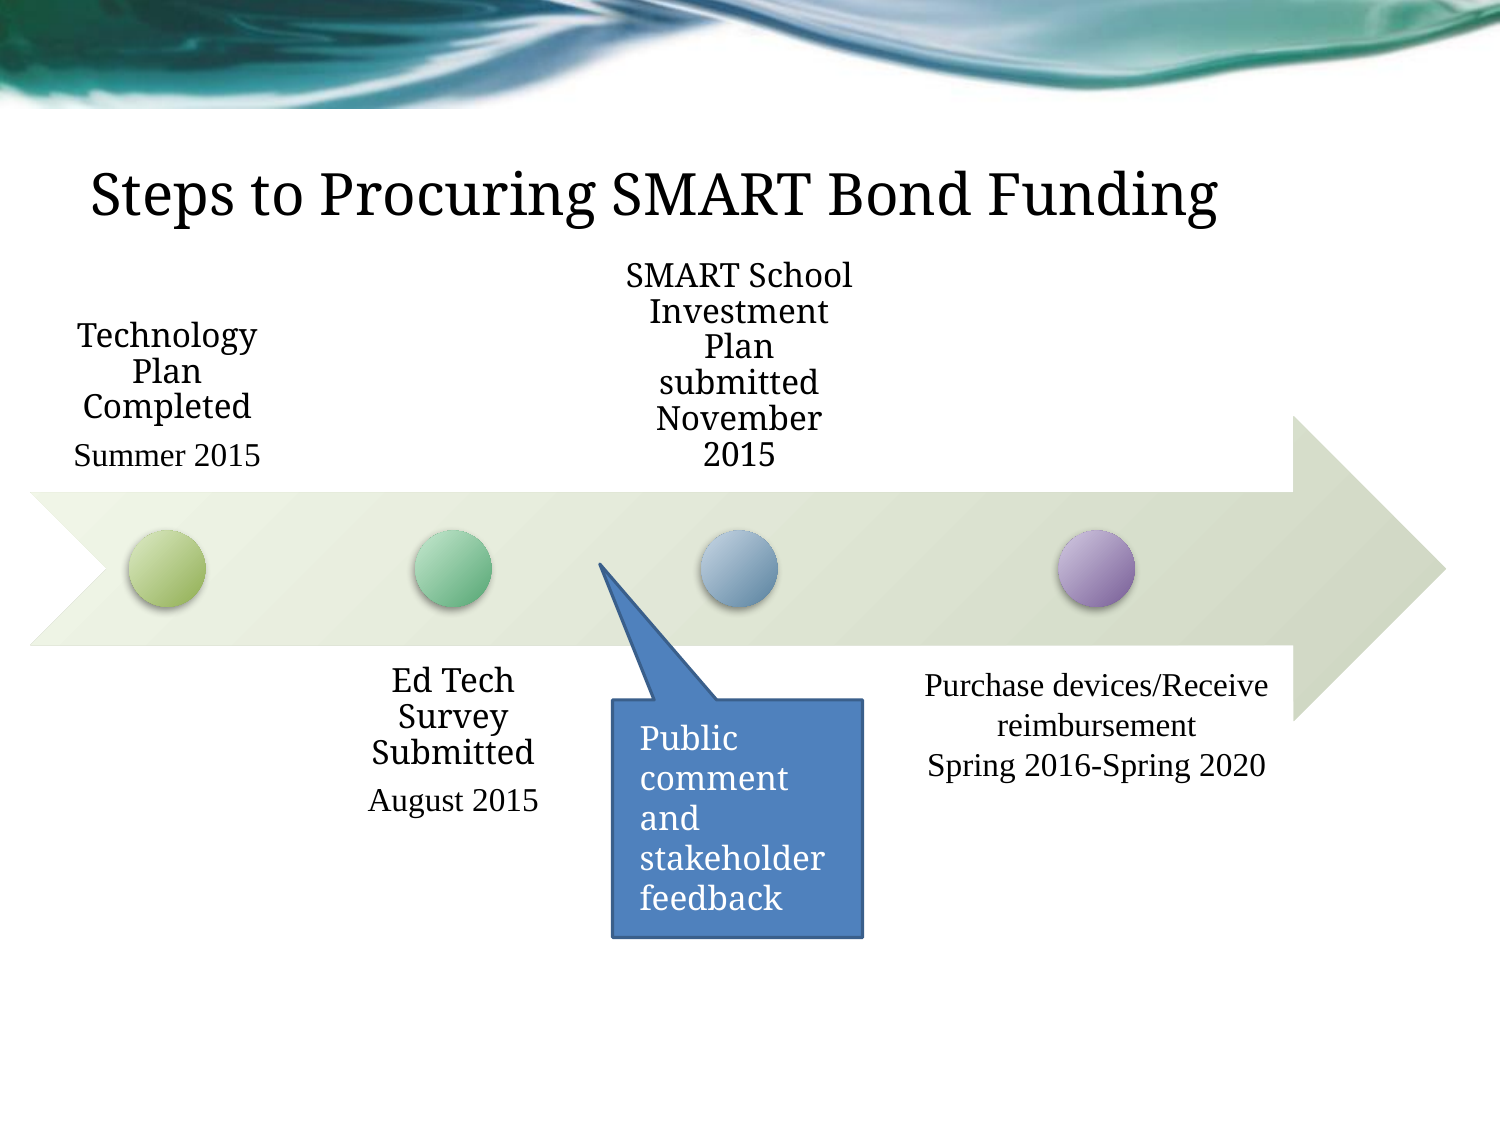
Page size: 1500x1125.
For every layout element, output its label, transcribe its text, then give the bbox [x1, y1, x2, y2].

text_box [30, 187, 1447, 951]
title Steps to Procuring SMART Bond Funding [75, 149, 1425, 184]
picture [0, 0, 1500, 109]
